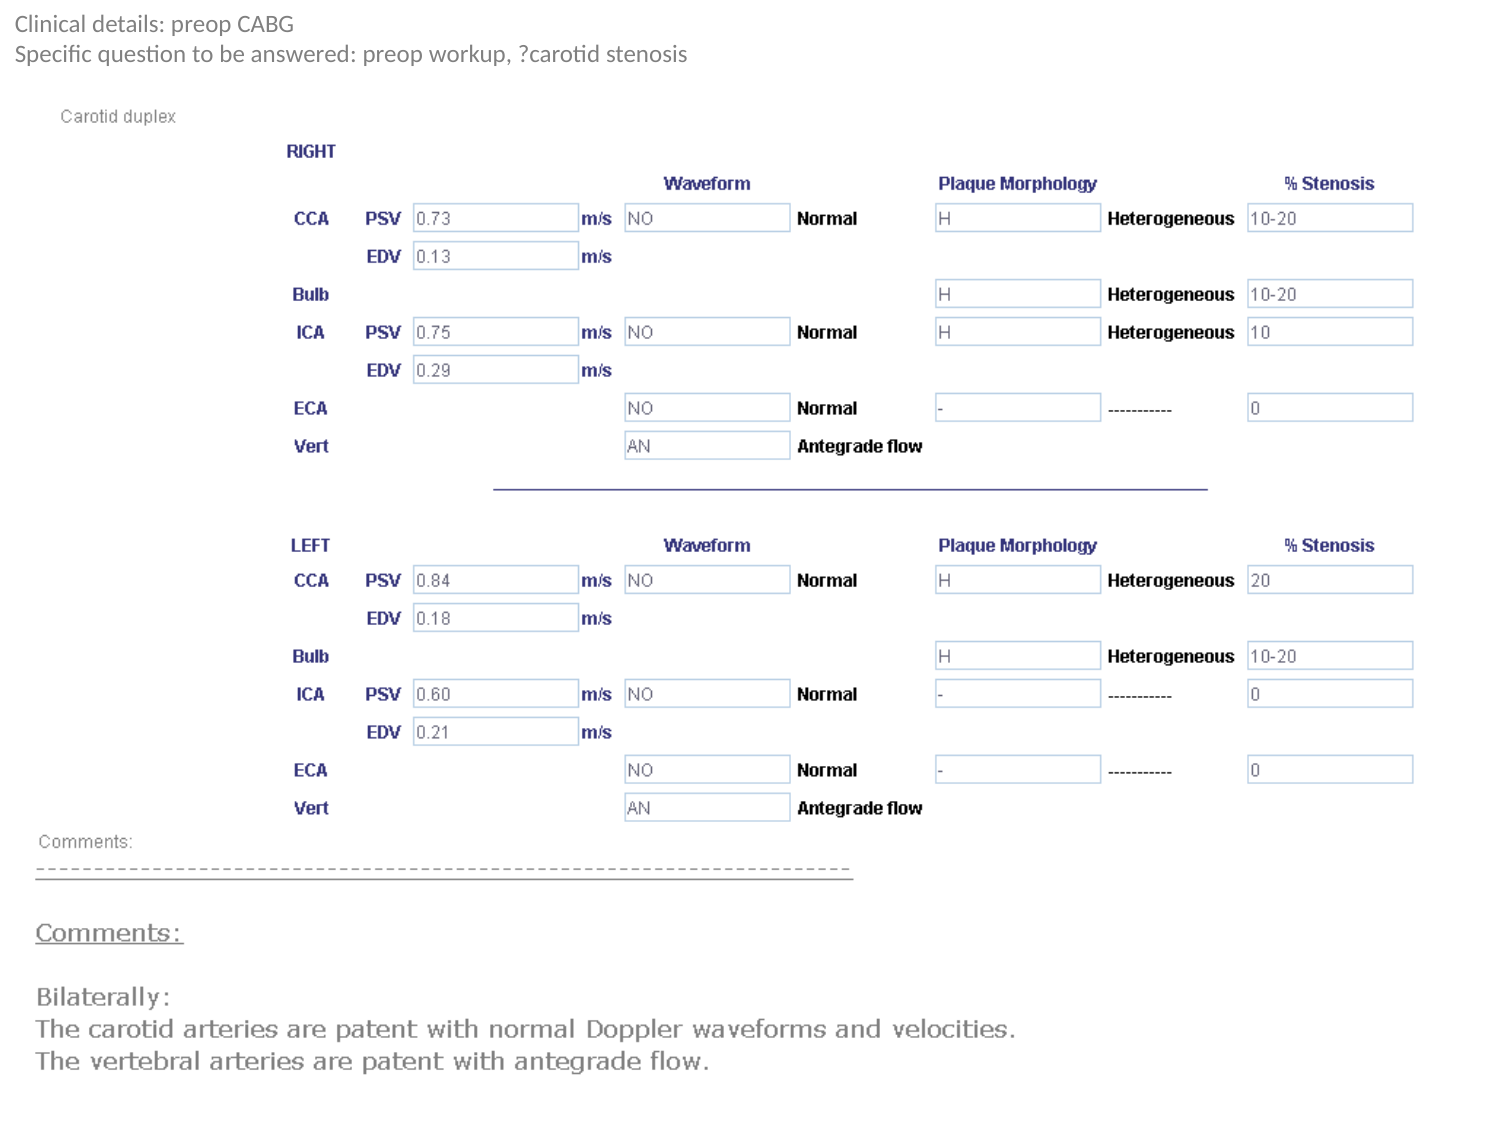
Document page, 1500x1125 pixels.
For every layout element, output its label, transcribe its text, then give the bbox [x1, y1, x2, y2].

picture [34, 104, 1424, 1089]
text_box Clinical details: preop CABG Specific question to be answered: preop workup, ?carotid stenosis [0, 0, 1083, 75]
